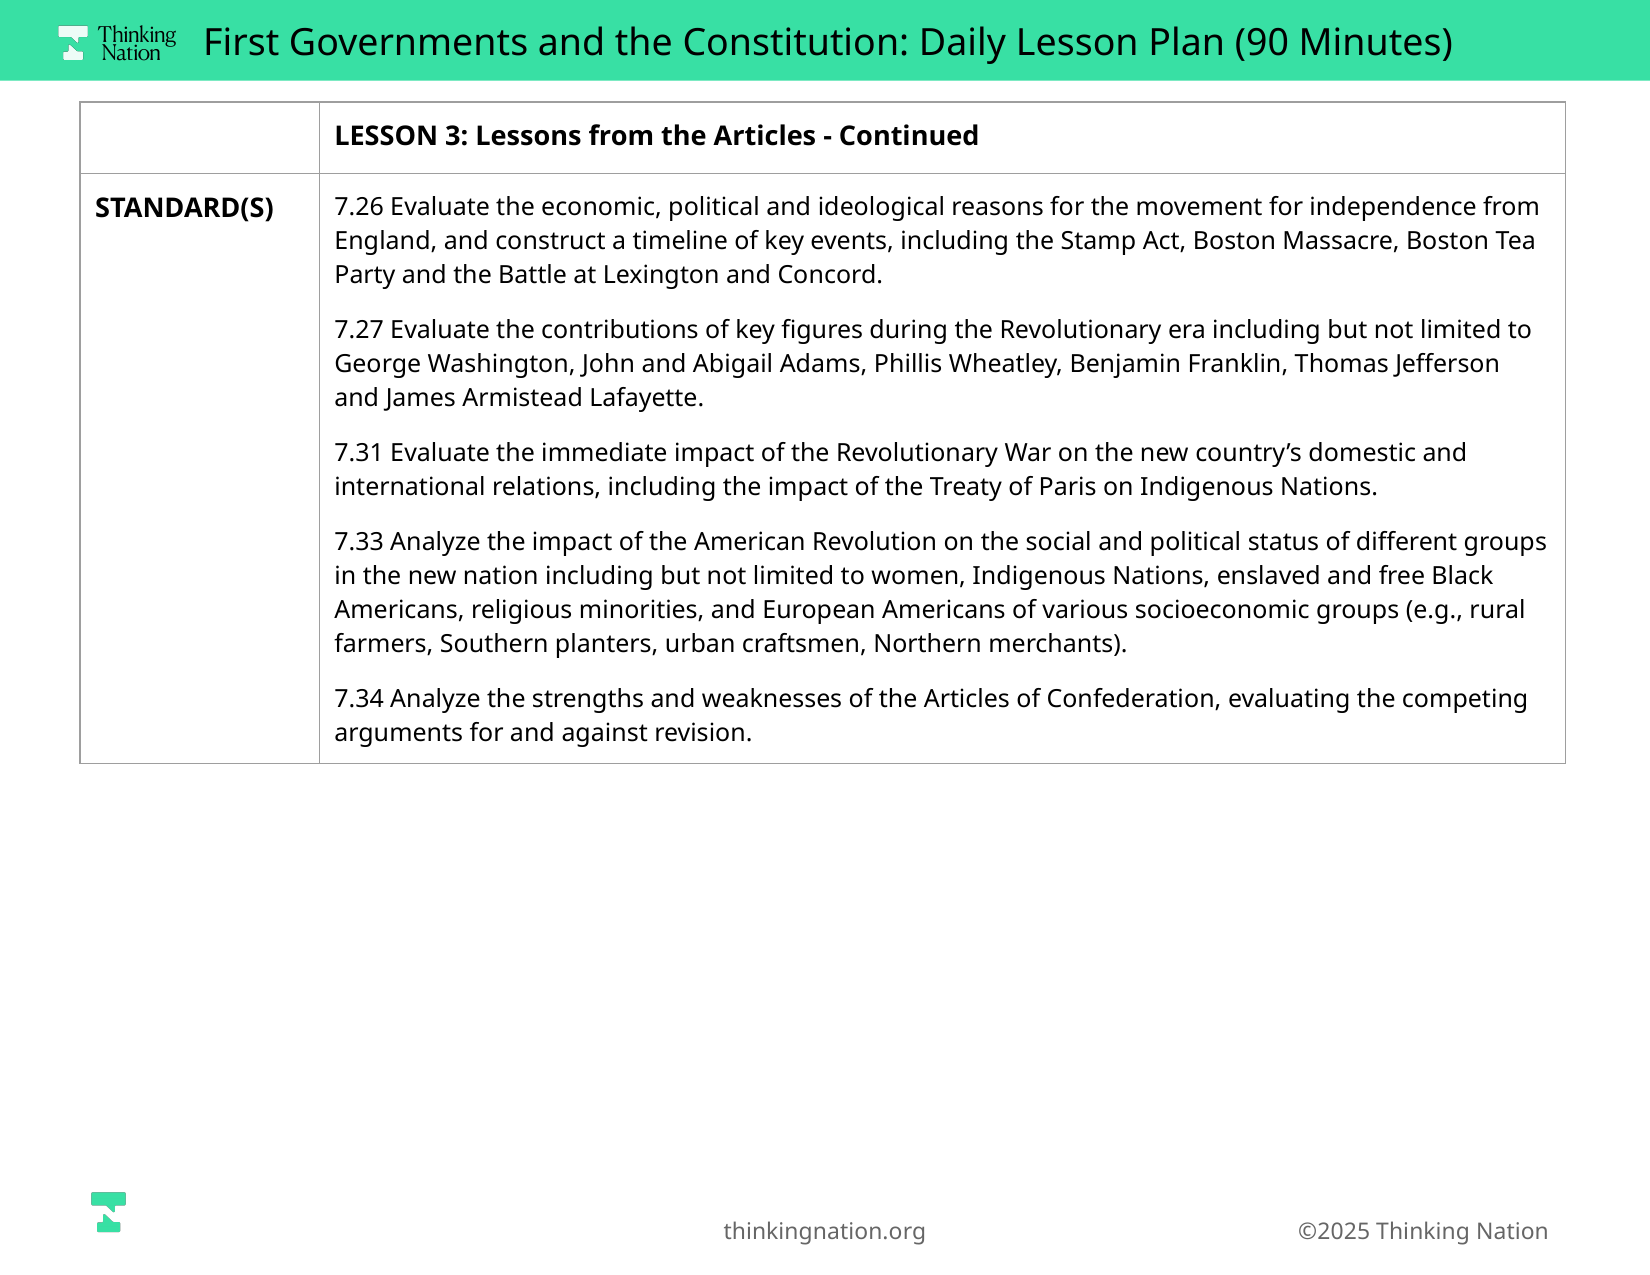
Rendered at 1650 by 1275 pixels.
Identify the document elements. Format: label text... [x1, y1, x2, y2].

picture [80, 1184, 136, 1240]
text_box ©2025 Thinking Nation [1174, 1200, 1566, 1240]
table_cell 7.26 Evaluate the economic, political and ideological reasons for the movement for independence from England, and construct a timeline of key events, including the Stamp Act, Boston Massacre, Boston Tea Party and the Battle at Lexington and Concord. 7.27 Evaluate the contributions of key figures during the Revolutionary era including but not limited to George Washington, John and Abigail Adams, Phillis Wheatley, Benjamin Franklin, Thomas Jefferson and James Armistead Lafayette. 7.31 Evaluate the immediate impact of the Revolutionary War on the new country’s domestic and international relations, including the impact of the Treaty of Paris on Indigenous Nations. 7.33 Analyze the impact of the American Revolution on the social and political status of different groups in the new nation including but not limited to women, Indigenous Nations, enslaved and free Black Americans, religious minorities, and European Americans of various socioeconomic groups (e.g., rural farmers, Southern planters, urban craftsmen, Northern merchants). 7.34 Analyze the strengths and weaknesses of the Articles of Confederation, evaluating the competing arguments for and against revision. [320, 174, 1565, 763]
table_cell STANDARD(S) [81, 174, 319, 763]
table_header LESSON 3: Lessons from the Articles - Continued [320, 103, 1565, 173]
text_box First Governments and the Constitution: Daily Lesson Plan (90 Minutes) [0, 0, 1650, 81]
text_box thinkingnation.org [629, 1200, 1021, 1240]
table_header [81, 103, 319, 173]
picture [45, 14, 180, 71]
